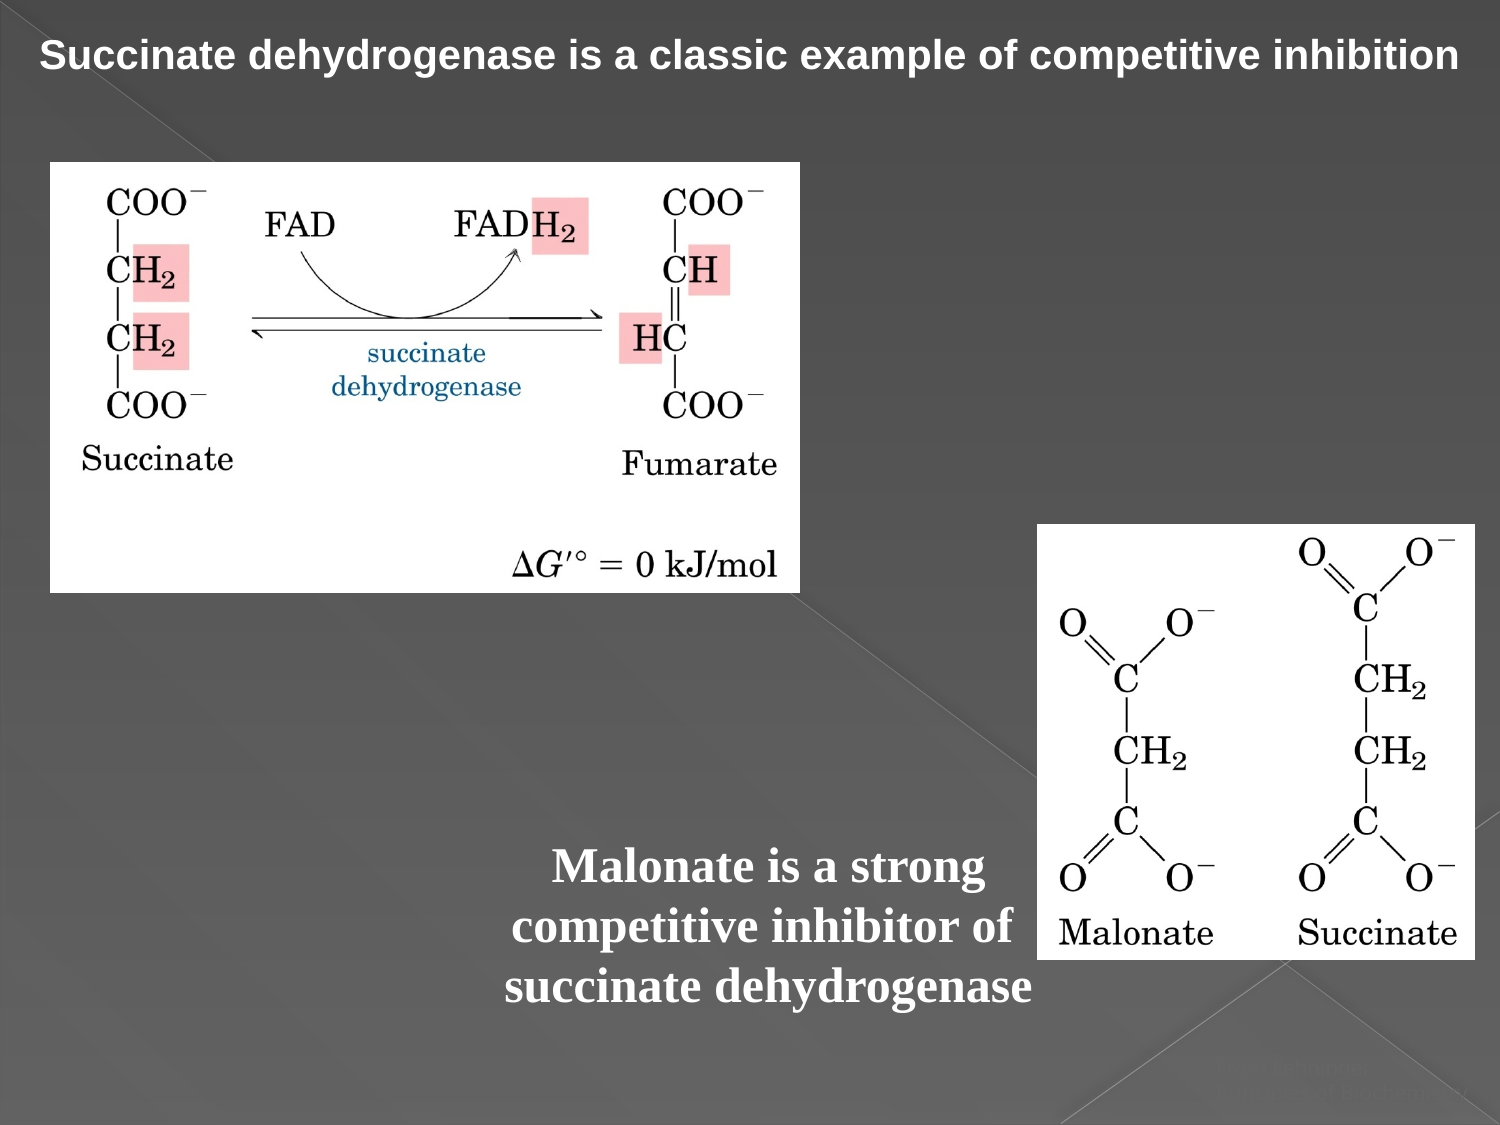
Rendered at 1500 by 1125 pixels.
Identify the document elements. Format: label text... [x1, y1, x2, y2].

picture [49, 162, 801, 593]
picture [1037, 524, 1476, 960]
text_box Succinate dehydrogenase is a classic example of competitive inhibition [24, 20, 1476, 136]
text_box From Lehninger Principles of Biochemistry [1201, 1047, 1483, 1113]
text_box Malonate is a strong competitive inhibitor of succinate dehydrogenase [474, 824, 1063, 1020]
